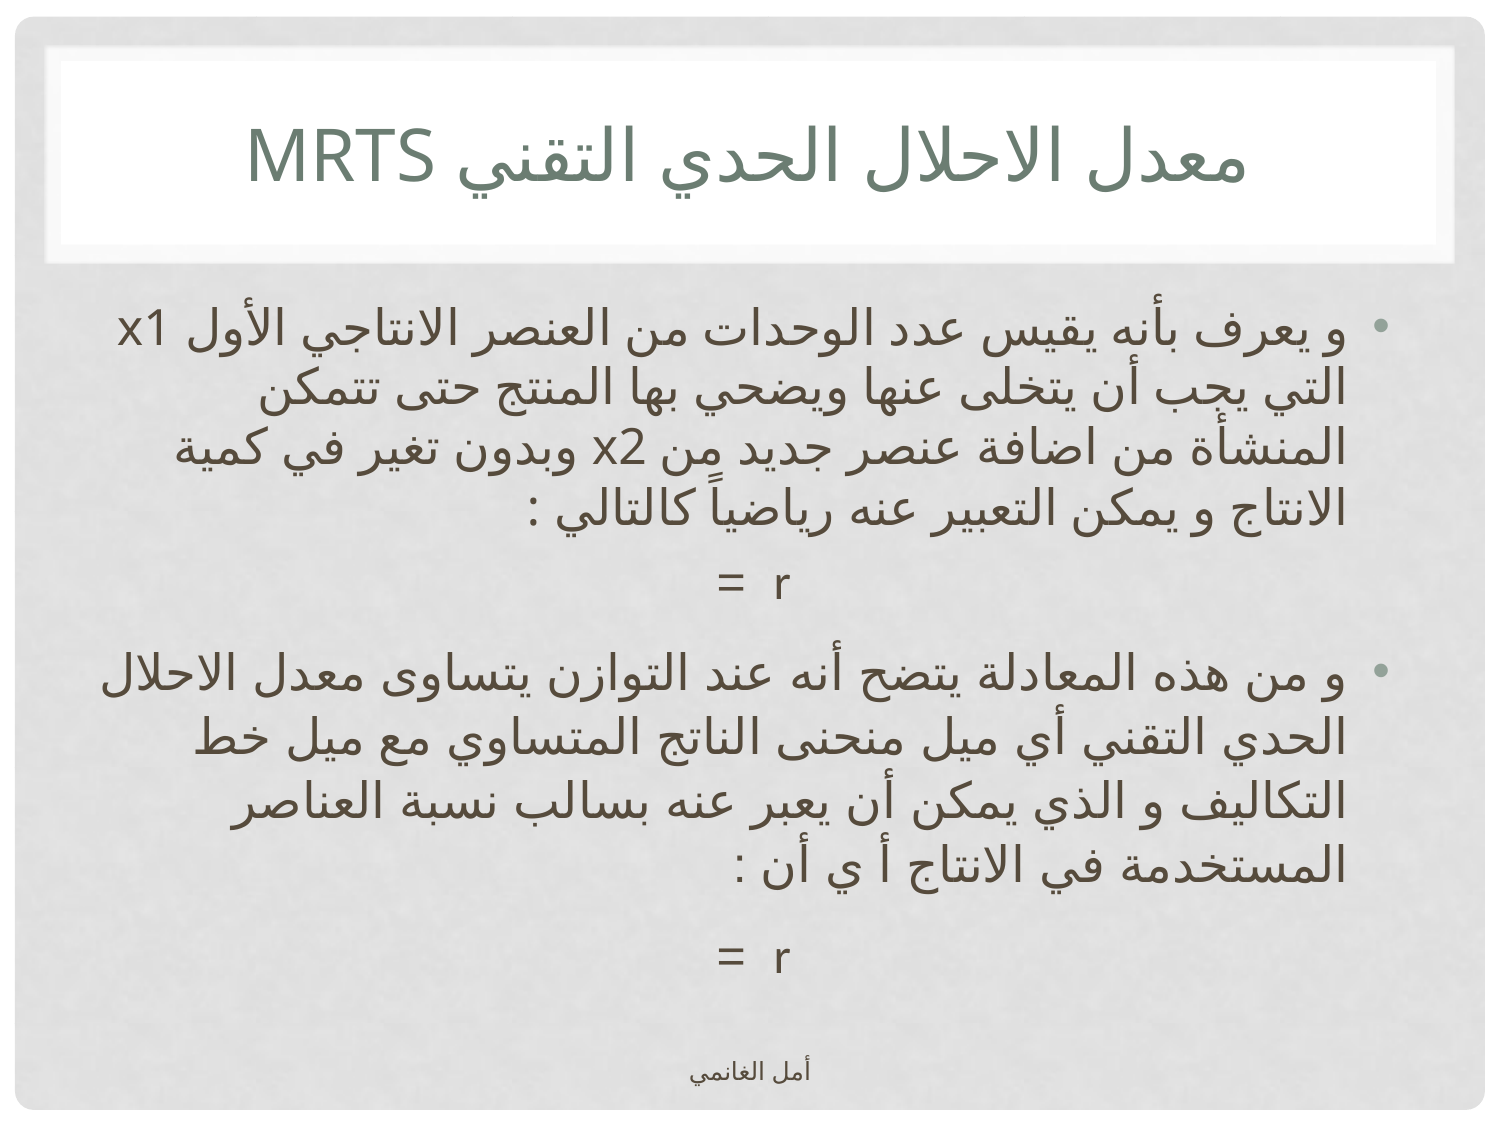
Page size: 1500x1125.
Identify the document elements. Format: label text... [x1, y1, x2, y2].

footer أمل الغانمي [512, 1042, 988, 1103]
title معدل الاحلال الحدي التقني MRTS [69, 66, 1425, 238]
